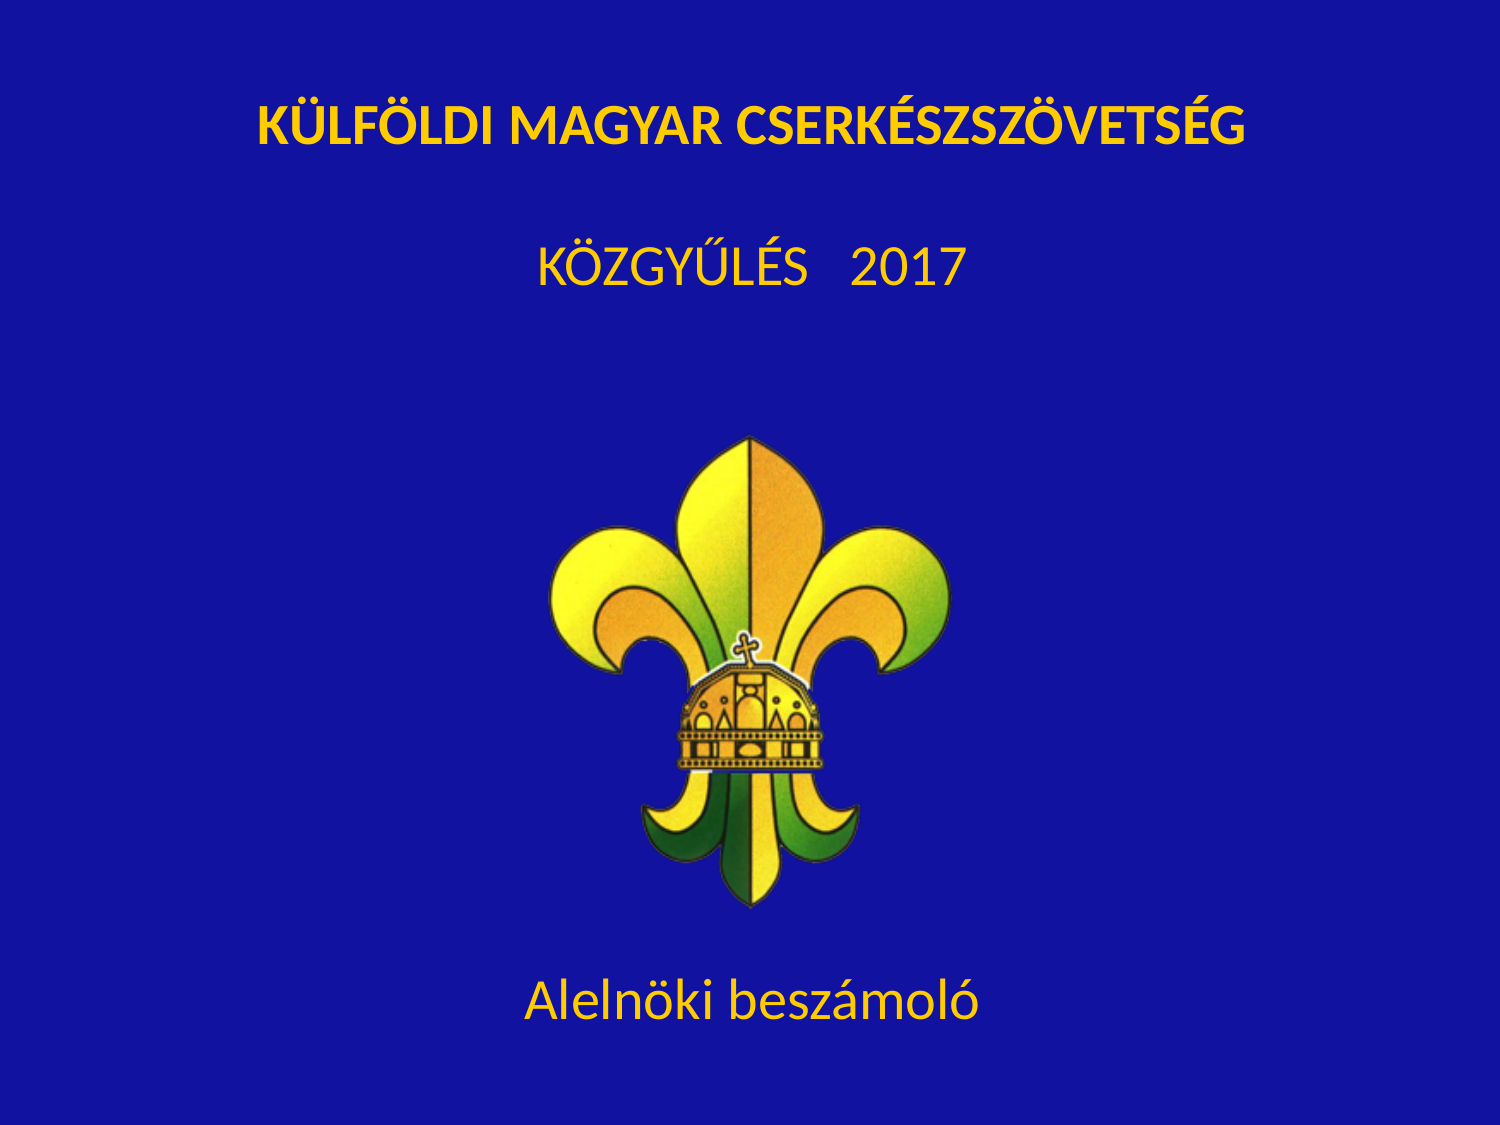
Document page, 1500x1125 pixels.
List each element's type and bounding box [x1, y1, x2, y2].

text_box [150, 78, 1355, 1085]
